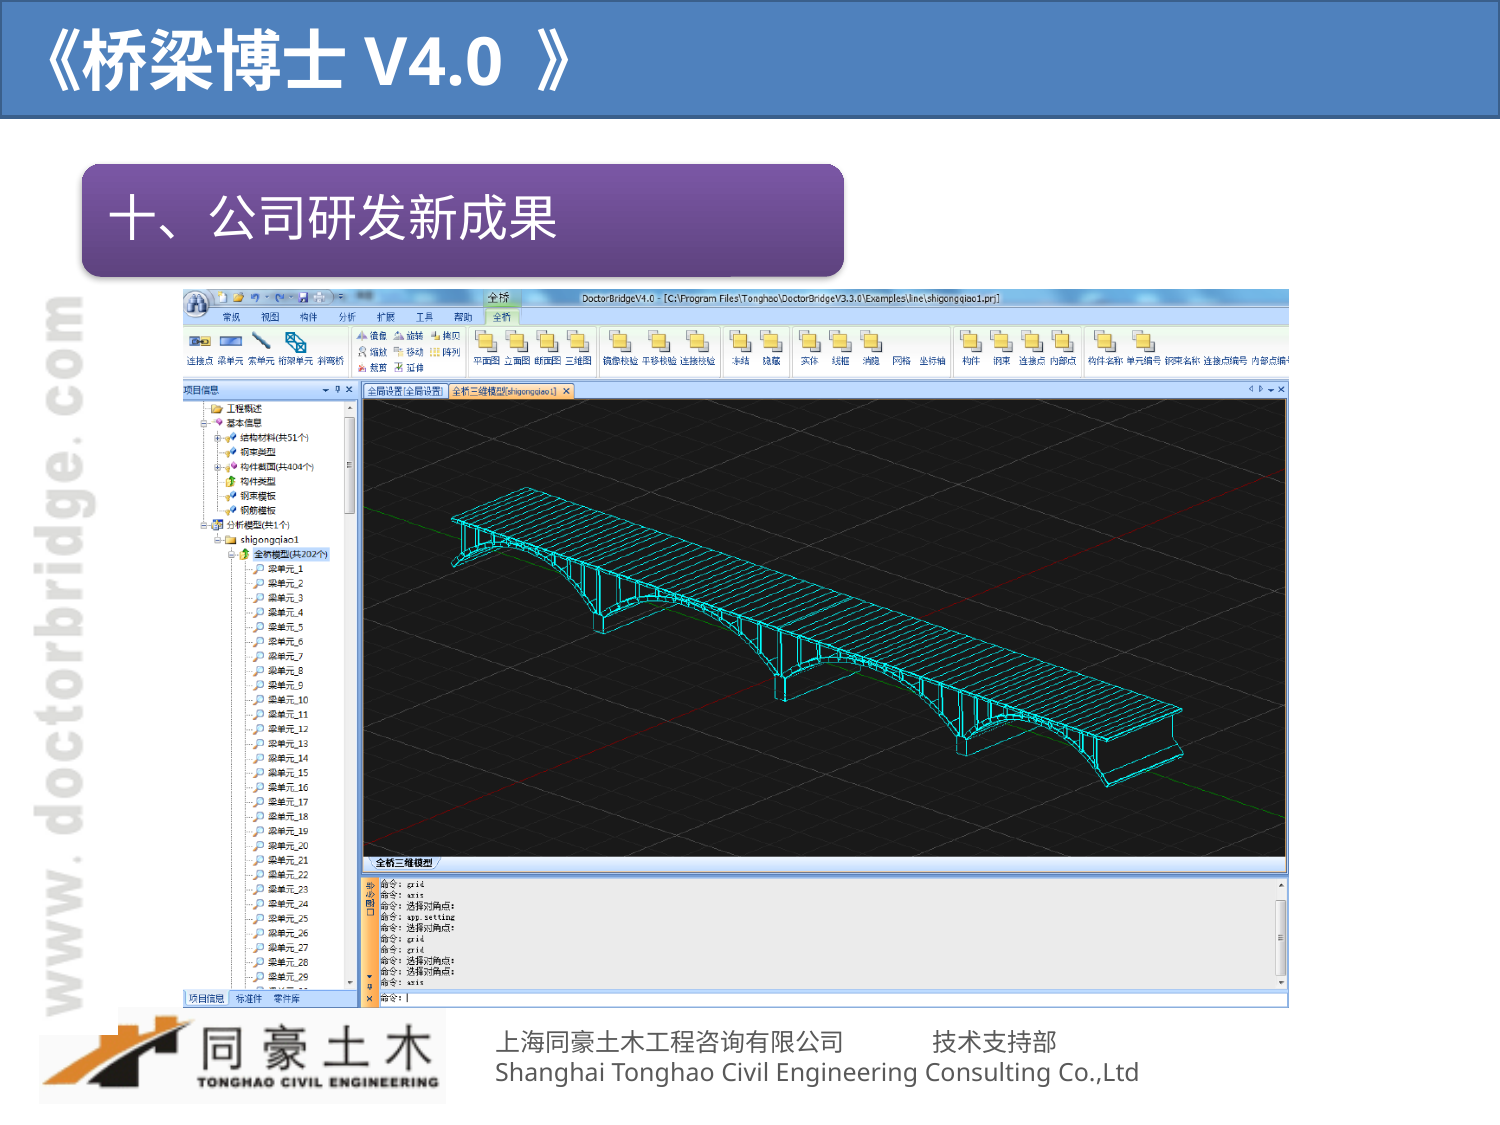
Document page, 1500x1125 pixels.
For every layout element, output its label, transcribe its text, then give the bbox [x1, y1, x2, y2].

text_box 上海同豪土木工程咨询有限公司 技术支持部 Shanghai Tonghao Civil Engineering Consulting Co.,Ltd [480, 1019, 1442, 1095]
text_box 《桥梁博士V4.0 》 [0, 0, 1500, 119]
picture [5, 289, 1289, 1104]
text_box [81, 163, 844, 299]
